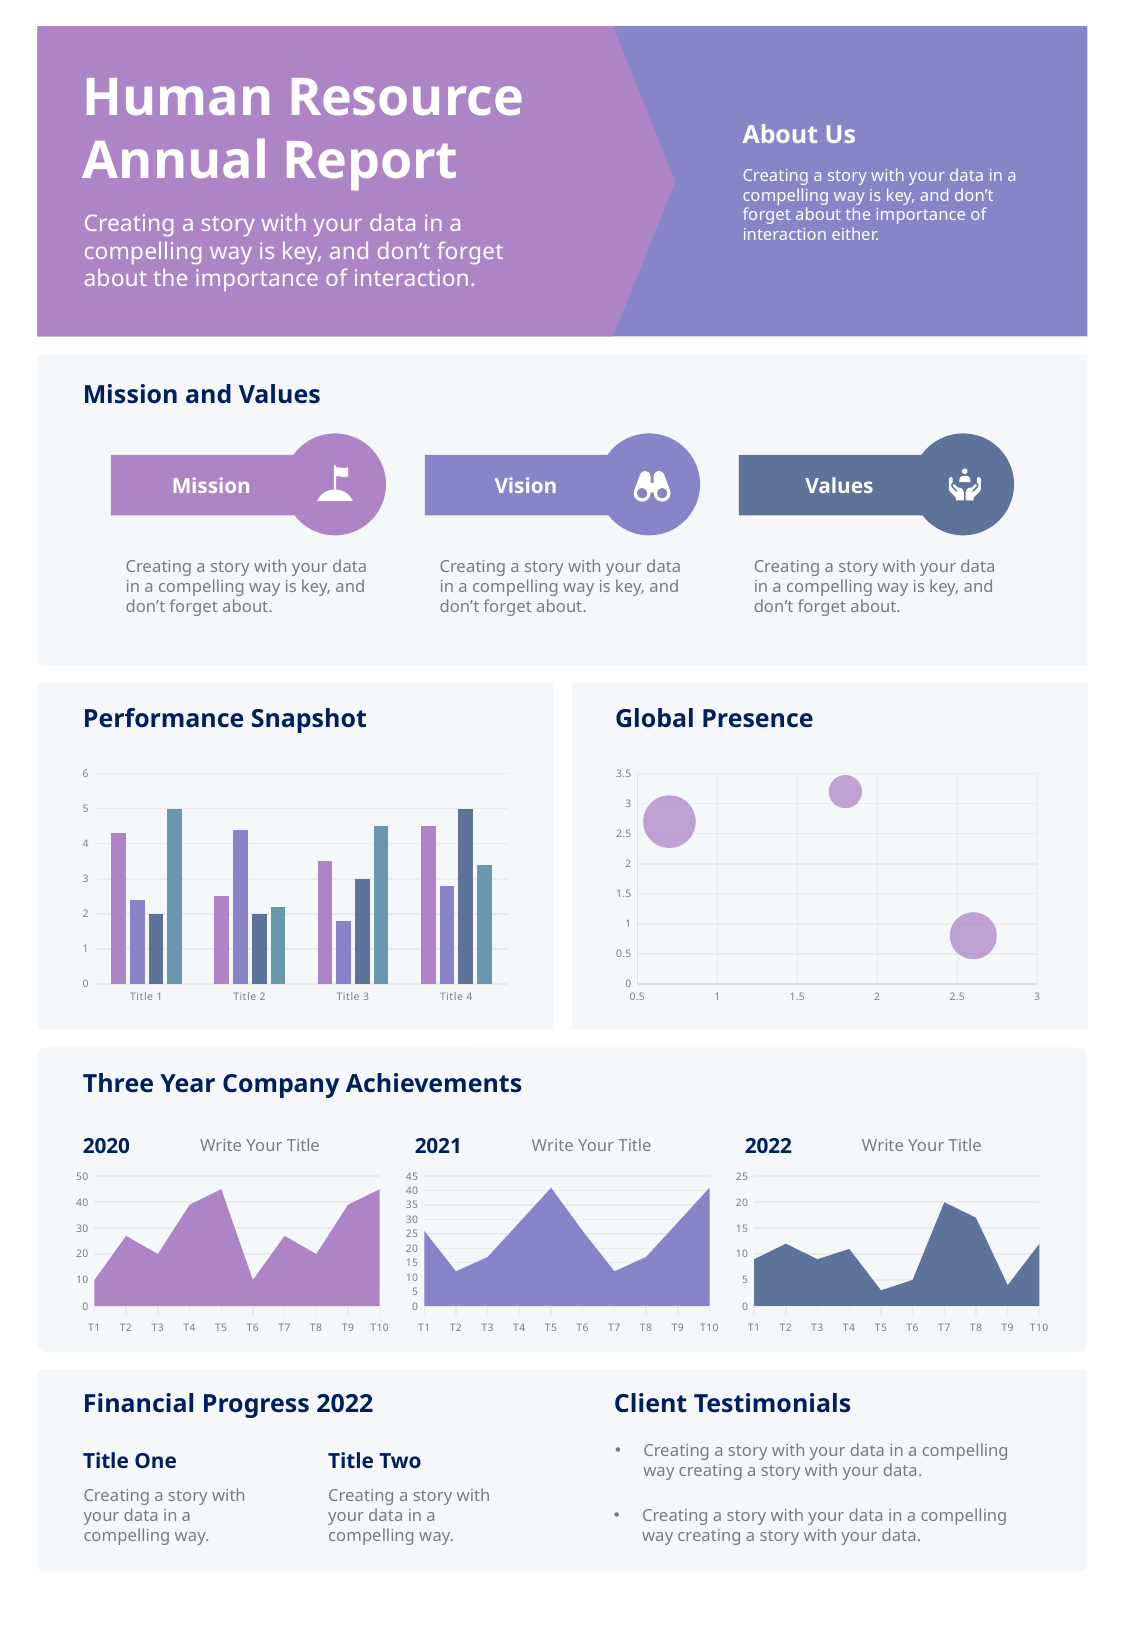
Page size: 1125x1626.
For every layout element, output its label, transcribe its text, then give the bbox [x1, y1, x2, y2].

text_box Mission and Values [68, 370, 525, 416]
chart [729, 1165, 1056, 1339]
text_box [36, 354, 1088, 666]
text_box [36, 25, 677, 338]
text_box Three Year Company Achievements [68, 1059, 625, 1105]
text_box Mission [128, 465, 295, 505]
text_box 2020 [68, 1125, 186, 1166]
text_box Write Your Title [848, 1127, 1027, 1163]
text_box 2021 [399, 1125, 517, 1165]
text_box Human Resource Annual Report [68, 56, 554, 197]
text_box Title One [68, 1440, 266, 1481]
text_box [317, 465, 353, 501]
text_box Creating a story with your data in a compelling way creating a story with your data. [599, 1497, 1056, 1552]
text_box [615, 25, 1088, 337]
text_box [37, 682, 1088, 1030]
text_box Vision [443, 465, 609, 505]
text_box Creating a story with your data in a compelling way is key, and don’t forget about. [424, 548, 710, 624]
text_box Creating a story with your data in a compelling way is key, and don’t forget about. [738, 548, 1024, 624]
text_box [110, 454, 293, 516]
text_box Write Your Title [186, 1127, 365, 1163]
text_box [424, 454, 607, 516]
text_box Creating a story with your data in a compelling way. [313, 1481, 512, 1552]
text_box Financial Progress 2022 [68, 1380, 525, 1425]
text_box Creating a story with your data in a compelling way is key, and don’t forget about the importance of interaction. [68, 201, 554, 299]
text_box [738, 454, 921, 516]
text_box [727, 110, 1036, 253]
text_box Creating a story with your data in a compelling way is key, and don’t forget about. [110, 548, 396, 624]
text_box Creating a story with your data in a compelling way. [68, 1477, 267, 1552]
text_box Creating a story with your data in a compelling way creating a story with your data. [600, 1432, 1058, 1487]
chart [399, 1165, 726, 1339]
text_box 2022 [730, 1125, 848, 1165]
text_box Client Testimonials [599, 1380, 1056, 1425]
text_box [600, 432, 702, 537]
text_box Values [756, 465, 923, 505]
text_box [36, 1368, 1089, 1573]
text_box Title Two [313, 1440, 512, 1481]
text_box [948, 468, 981, 501]
text_box Write Your Title [517, 1127, 697, 1163]
chart [73, 761, 517, 1009]
text_box [914, 432, 1016, 537]
chart [69, 1165, 396, 1339]
text_box [36, 1046, 1089, 1354]
chart [606, 761, 1050, 1009]
text_box [286, 432, 388, 537]
text_box [633, 470, 671, 502]
